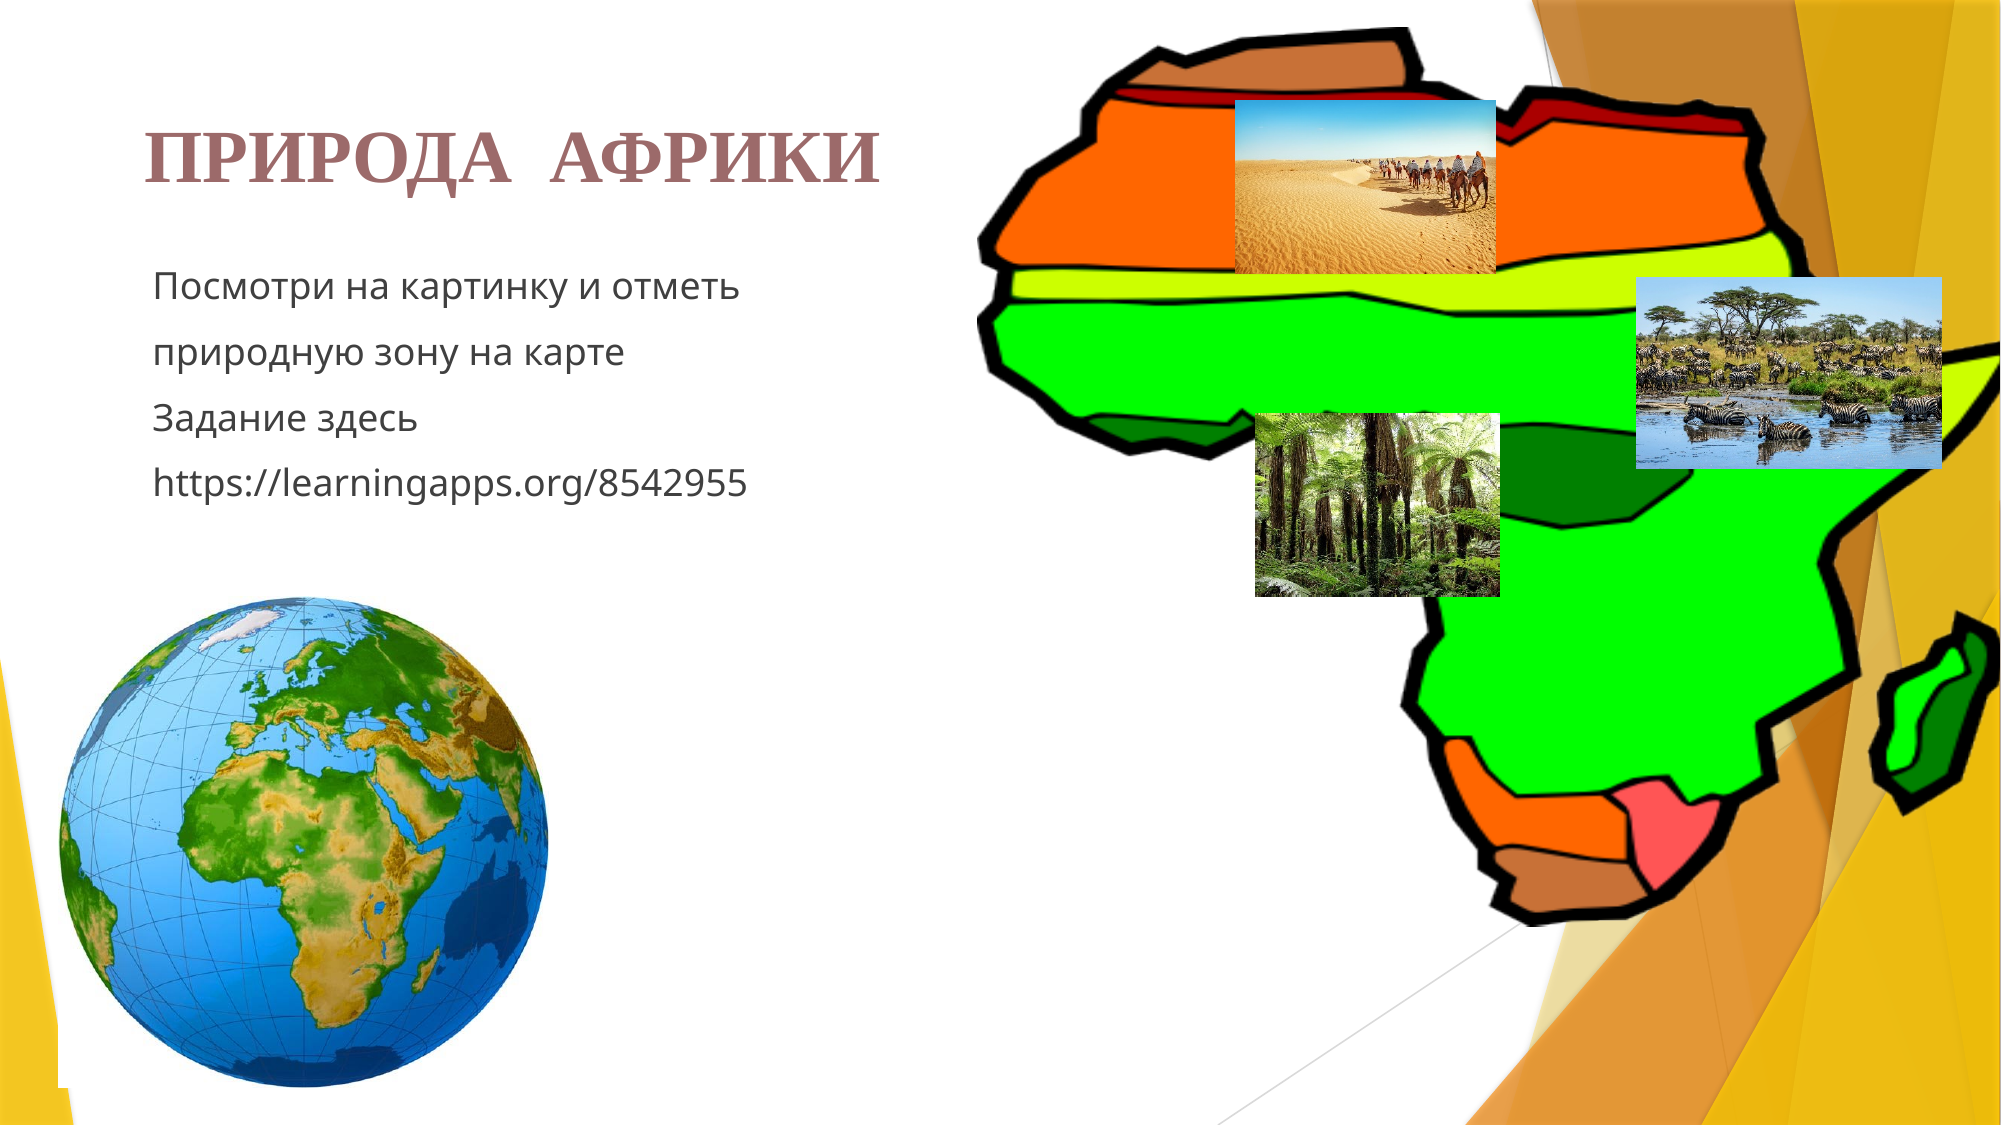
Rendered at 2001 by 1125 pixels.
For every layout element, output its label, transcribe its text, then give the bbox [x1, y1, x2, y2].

picture [57, 596, 550, 1088]
title ПРИРОДА АФРИКИ [111, 99, 972, 317]
list Посмотри на картинку и отметь природную зону на карте Задание здесь https://learningapps.org/8542955 [137, 254, 1863, 1014]
picture [977, 27, 2000, 927]
